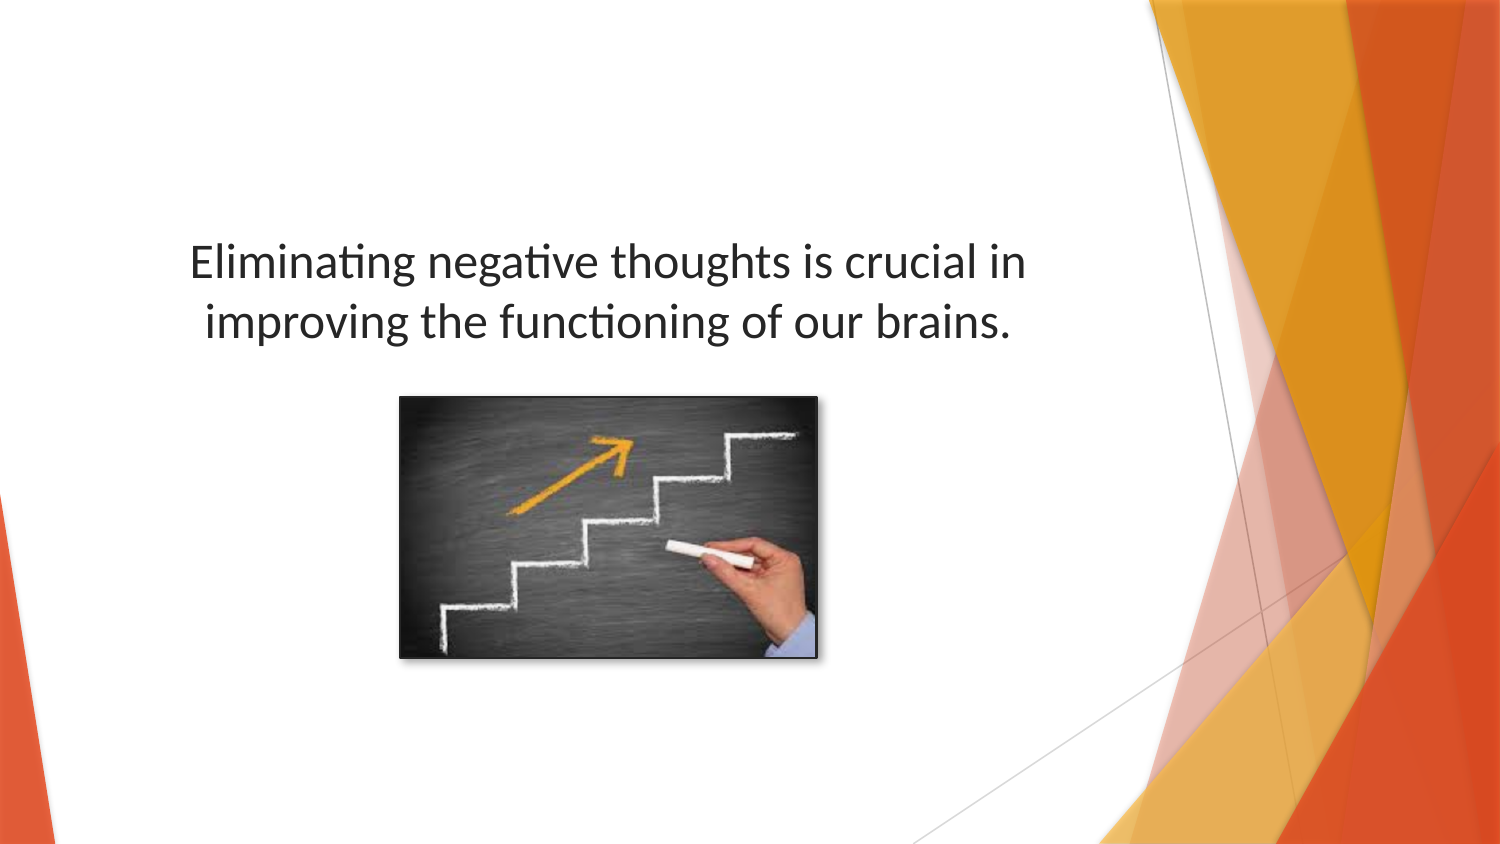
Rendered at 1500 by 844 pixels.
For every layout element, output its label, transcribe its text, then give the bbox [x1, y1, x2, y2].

list Eliminating negative thoughts is crucial in improving the functioning of our brains. [171, 221, 1046, 387]
picture [400, 397, 816, 657]
